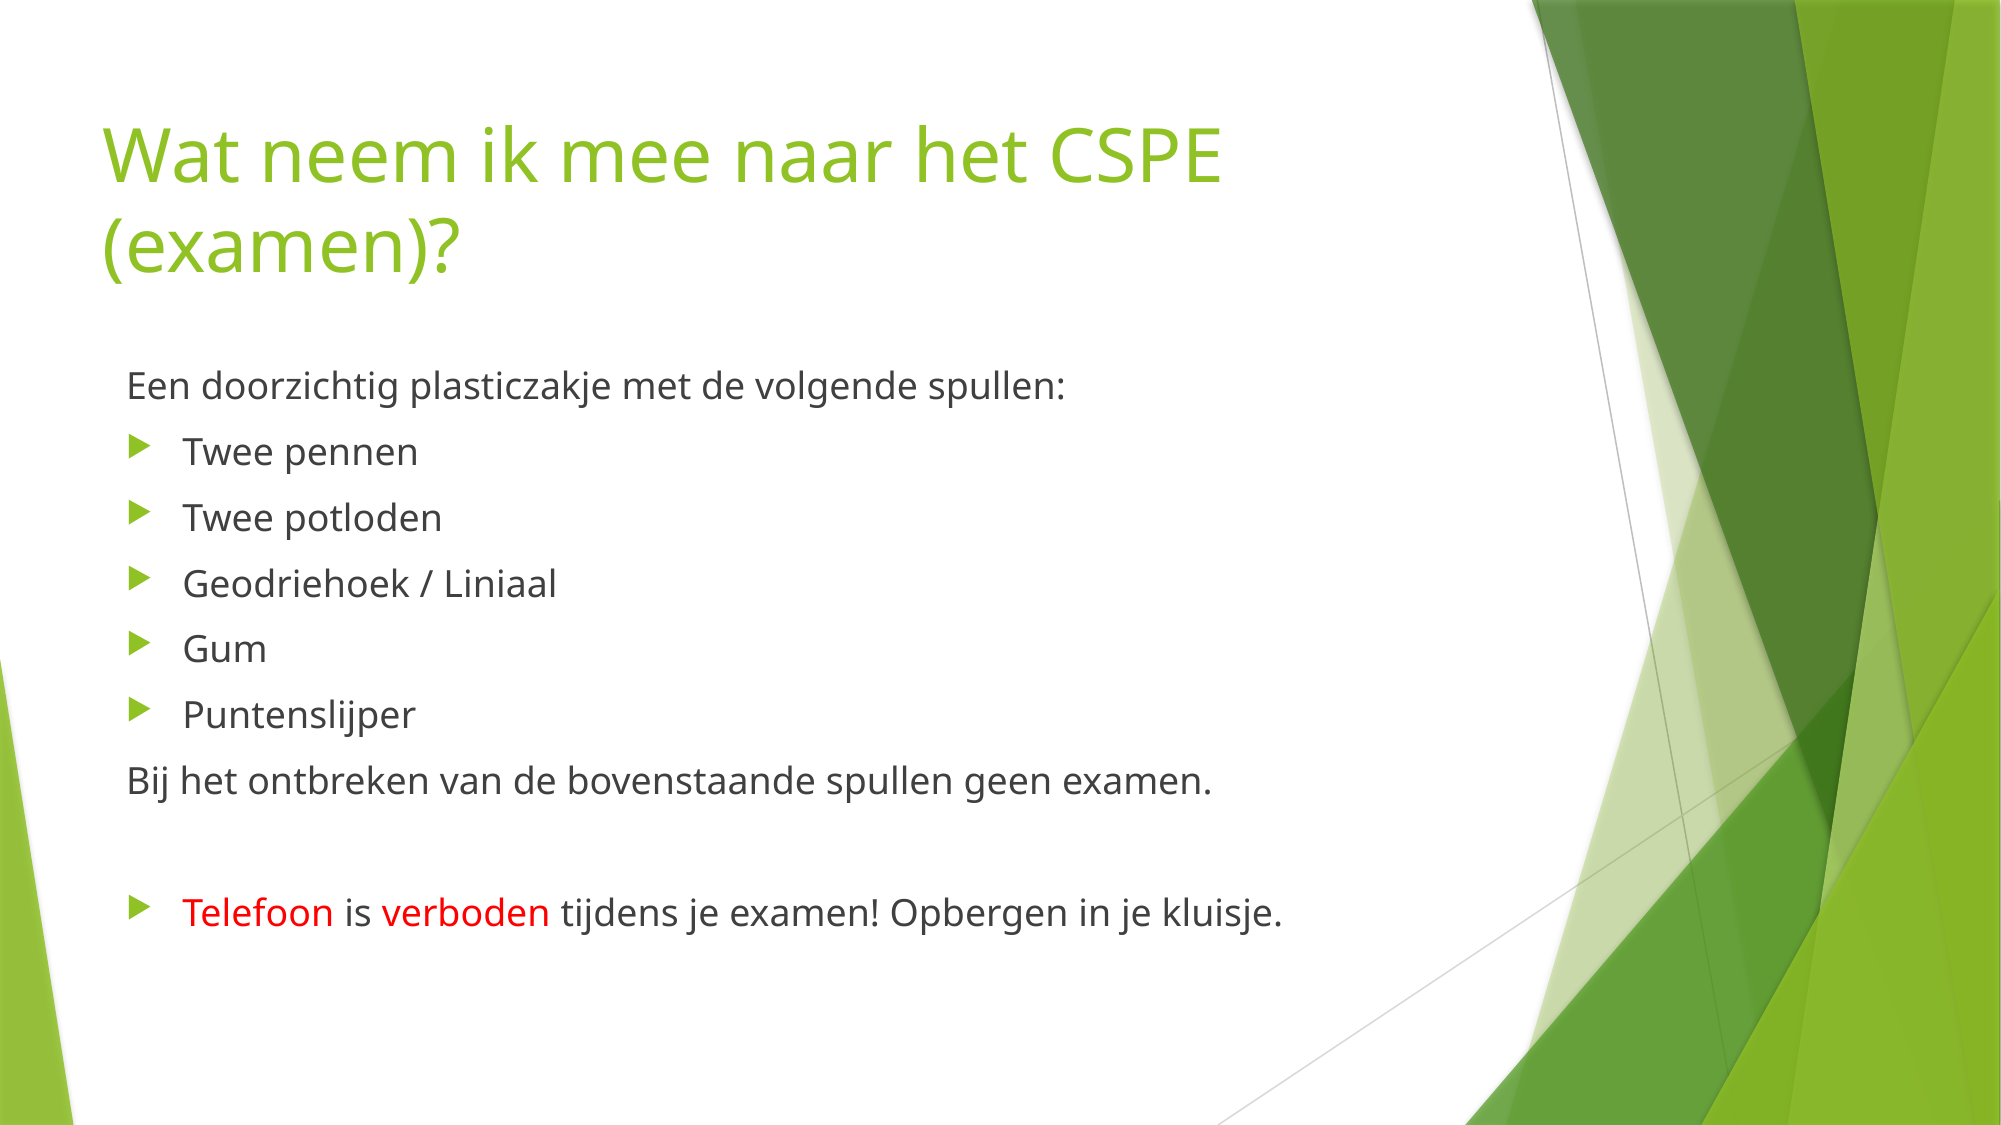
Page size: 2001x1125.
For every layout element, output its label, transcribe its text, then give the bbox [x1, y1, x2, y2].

list Een doorzichtig plasticzakje met de volgende spullen: Twee pennen Twee potloden Geodriehoek / Liniaal Gum Puntenslijper Bij het ontbreken van de bovenstaande spullen geen examen. Telefoon is verboden tijdens je examen! Opbergen in je kluisje. [111, 354, 1522, 992]
title Wat neem ik mee naar het CSPE (examen)? [87, 99, 1615, 317]
